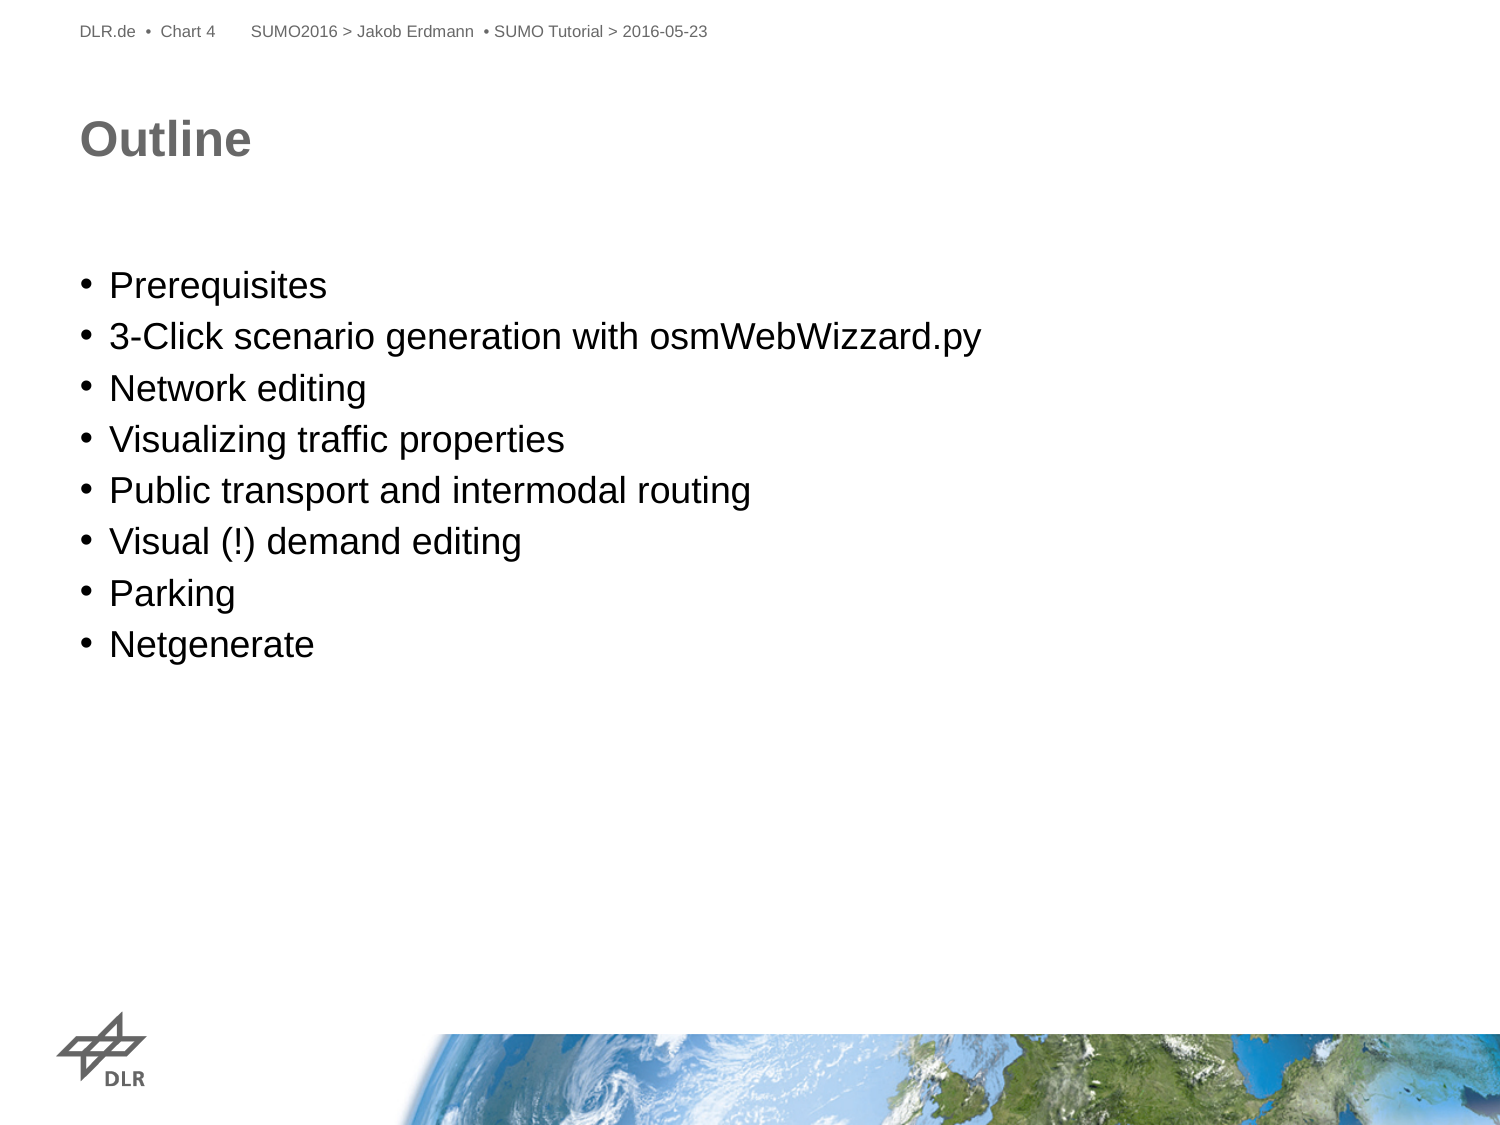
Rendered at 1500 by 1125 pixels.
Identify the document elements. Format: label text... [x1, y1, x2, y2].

text_box Prerequisites 3-Click scenario generation with osmWebWizzard.py Network editing Visualizing traffic properties Public transport and intermodal routing Visual (!) demand editing Parking Netgenerate [79, 260, 1421, 973]
text_box SUMO2016 > Jakob Erdmann • SUMO Tutorial > 2016-05-23 [251, 20, 1421, 45]
text_box Outline [79, 106, 1421, 228]
text_box DLR.de • Chart 4 [79, 20, 251, 45]
picture [0, 1007, 1500, 1125]
